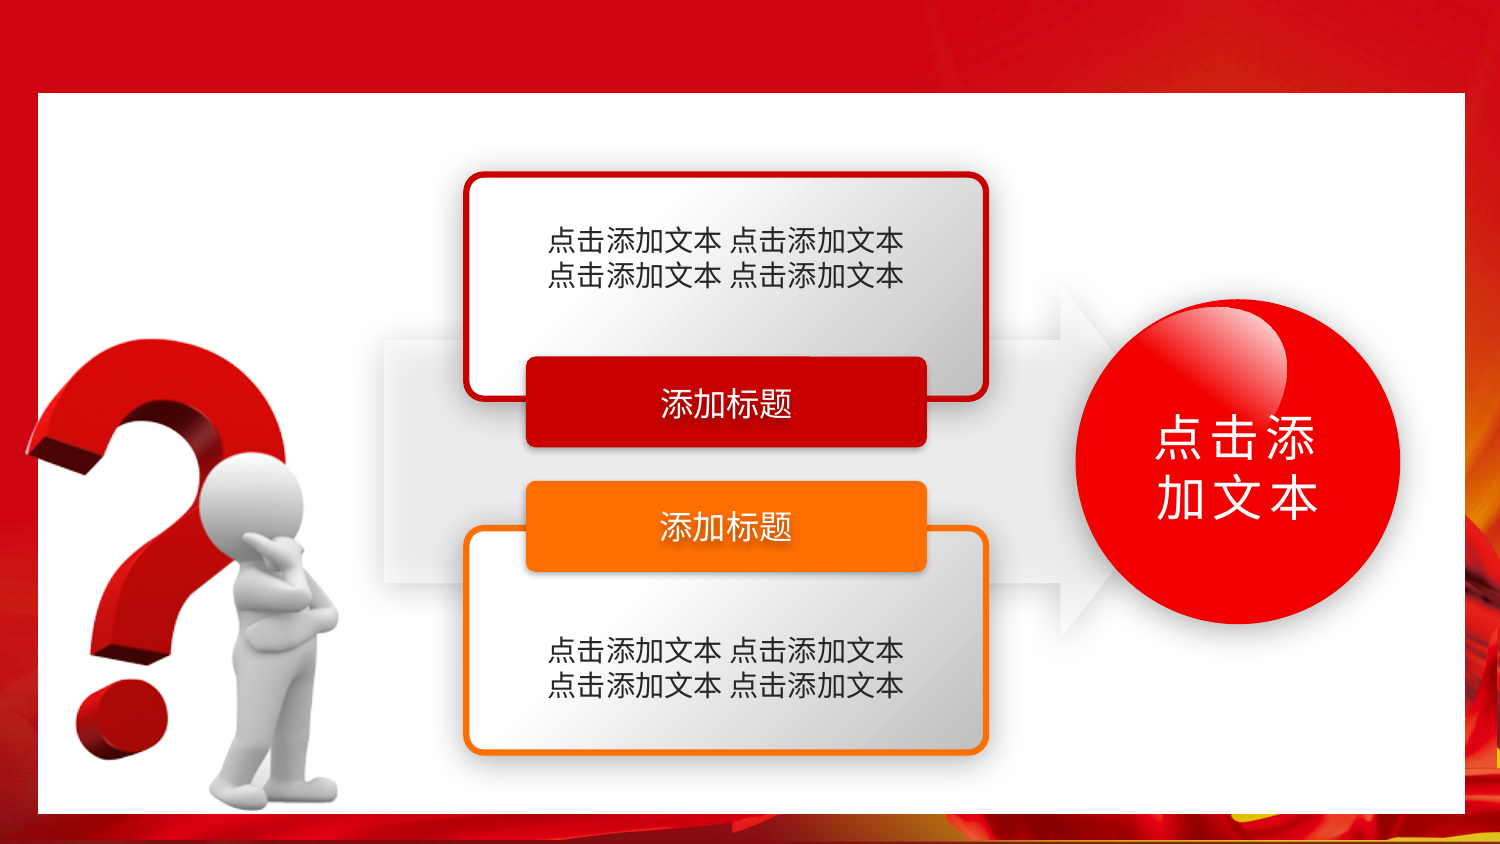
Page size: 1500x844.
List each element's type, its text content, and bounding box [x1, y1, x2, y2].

text_box 点击添加文本 点击添加文本 点击添加文本 点击添加文本 [471, 215, 982, 300]
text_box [525, 480, 927, 572]
text_box [465, 173, 987, 400]
picture [0, 0, 1500, 844]
text_box 点击添加文本 点击添加文本 点击添加文本 点击添加文本 [485, 624, 968, 710]
text_box [383, 282, 1075, 641]
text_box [525, 356, 927, 448]
title [0, 45, 1294, 208]
text_box [465, 527, 987, 754]
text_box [1075, 299, 1401, 625]
